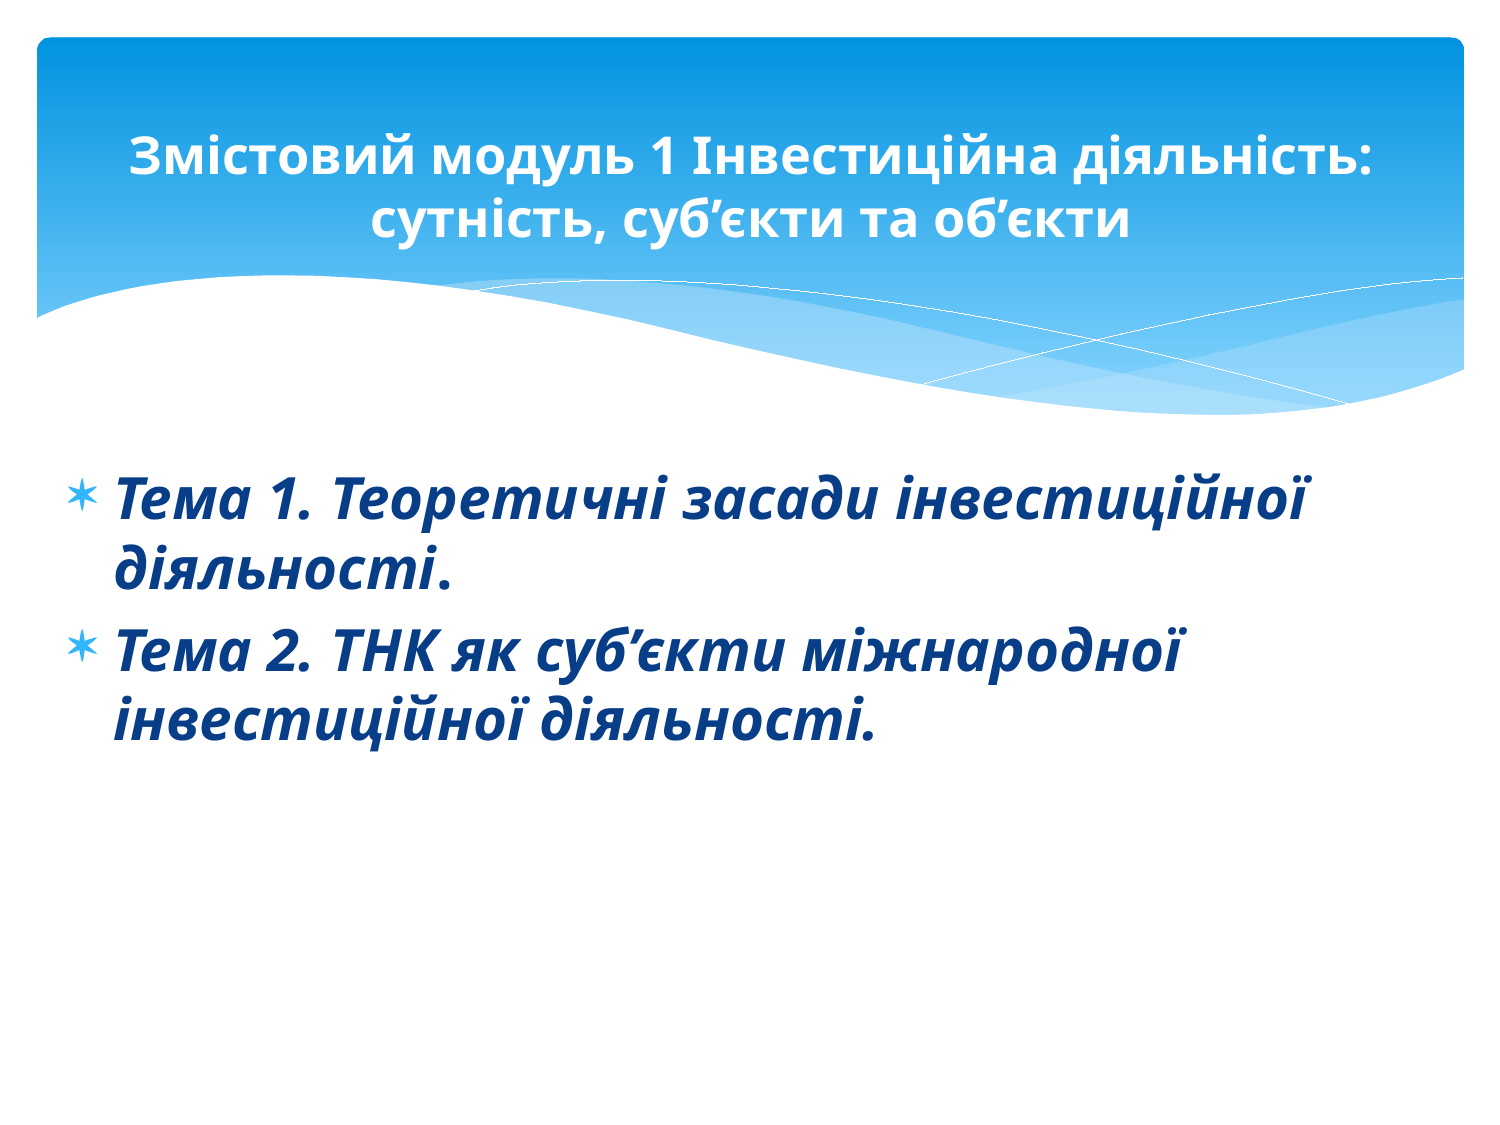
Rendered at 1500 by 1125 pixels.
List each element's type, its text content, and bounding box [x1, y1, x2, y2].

title Змістовий модуль 1 Інвестиційна діяльність: сутність, суб’єкти та об’єкти [76, 113, 1427, 320]
list Тема 1. Теоретичні засади інвестиційної діяльності. Тема 2. ТНК як суб’єкти міжнародної інвестиційної діяльності. [53, 290, 1459, 1005]
